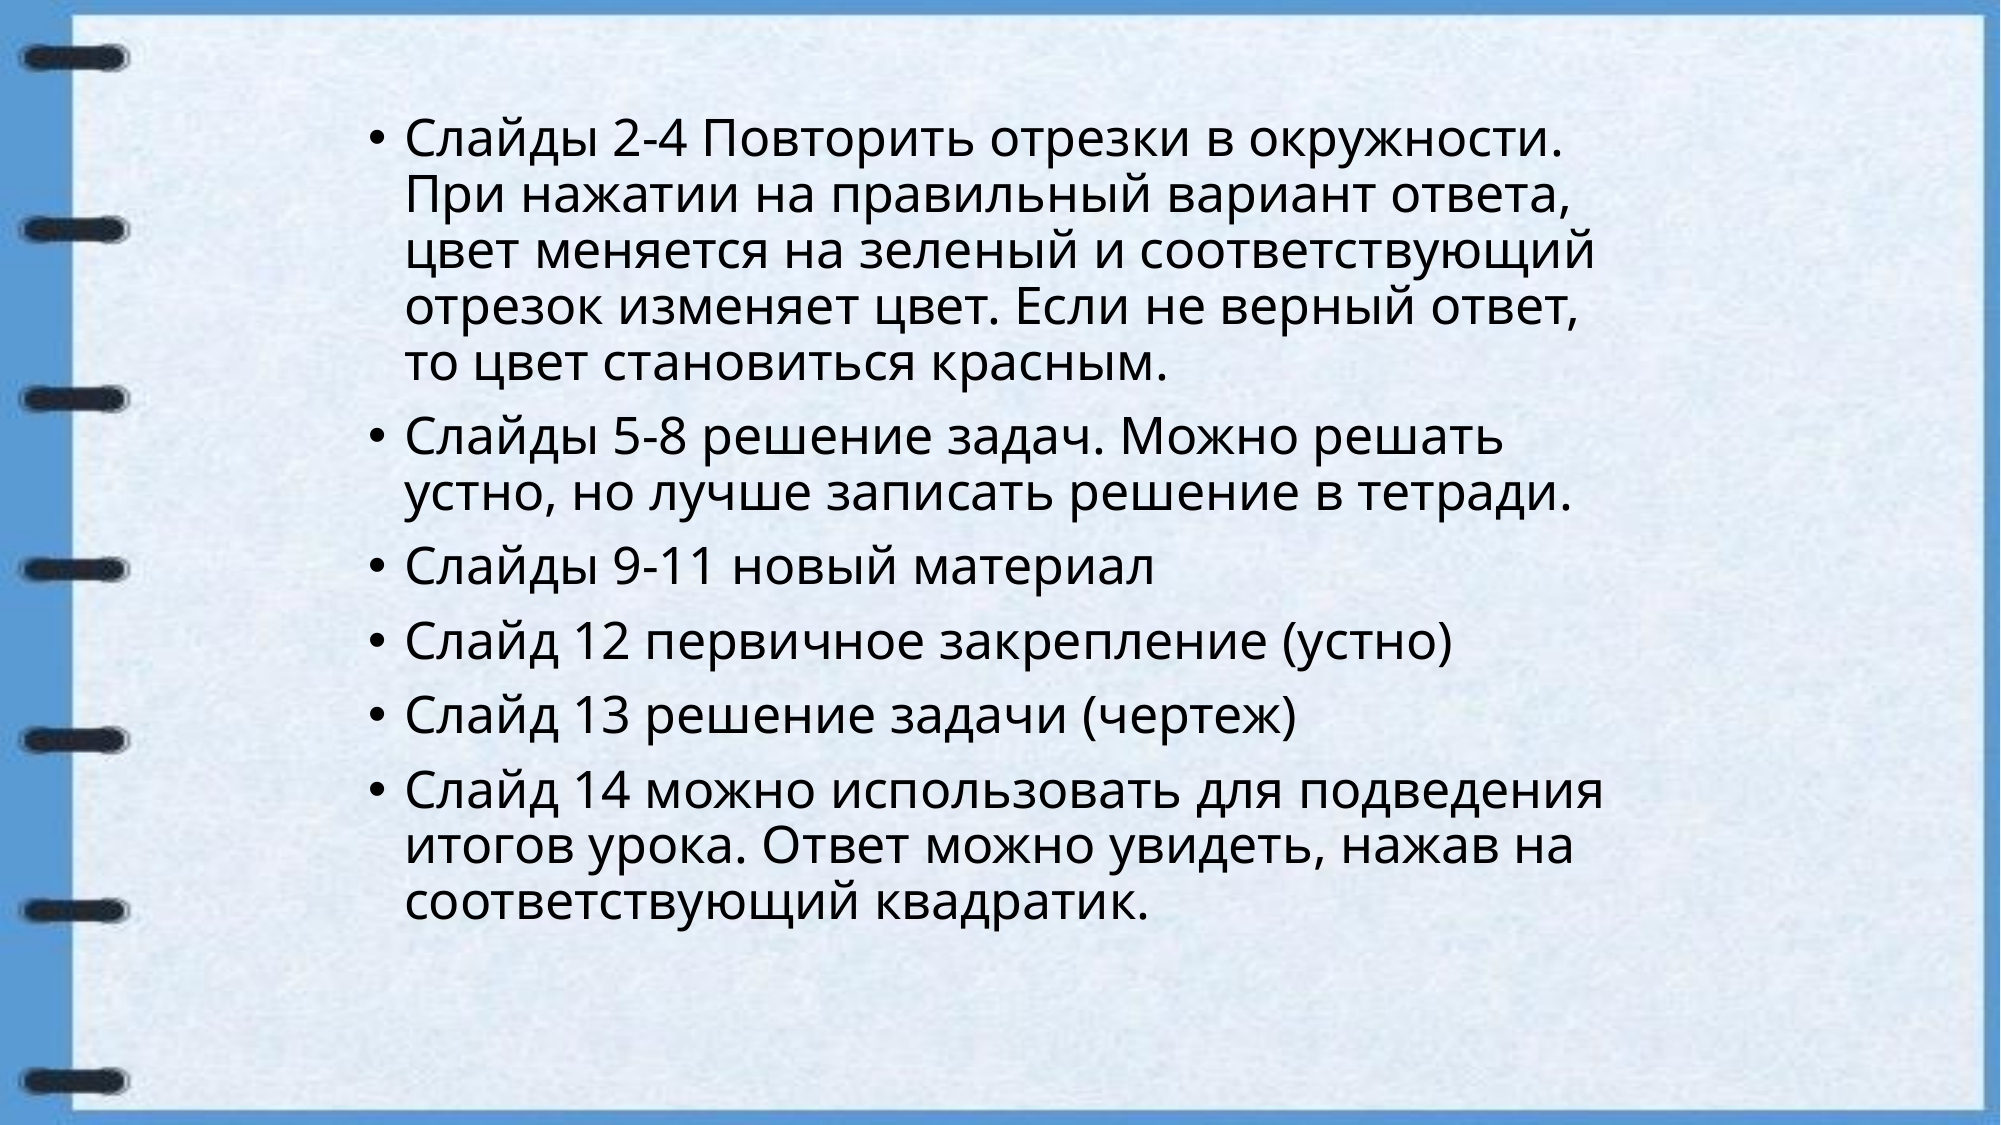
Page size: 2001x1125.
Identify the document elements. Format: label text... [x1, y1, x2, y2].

list Слайды 2-4 Повторить отрезки в окружности. При нажатии на правильный вариант ответа, цвет меняется на зеленый и соответствующий отрезок изменяет цвет. Если не верный ответ, то цвет становиться красным. Слайды 5-8 решение задач. Можно решать устно, но лучше записать решение в тетради. Слайды 9-11 новый материал Слайд 12 первичное закрепление (устно) Слайд 13 решение задачи (чертеж) Слайд 14 можно использовать для подведения итогов урока. Ответ можно увидеть, нажав на соответствующий квадратик. [353, 104, 1647, 1014]
picture [0, 0, 2001, 1125]
